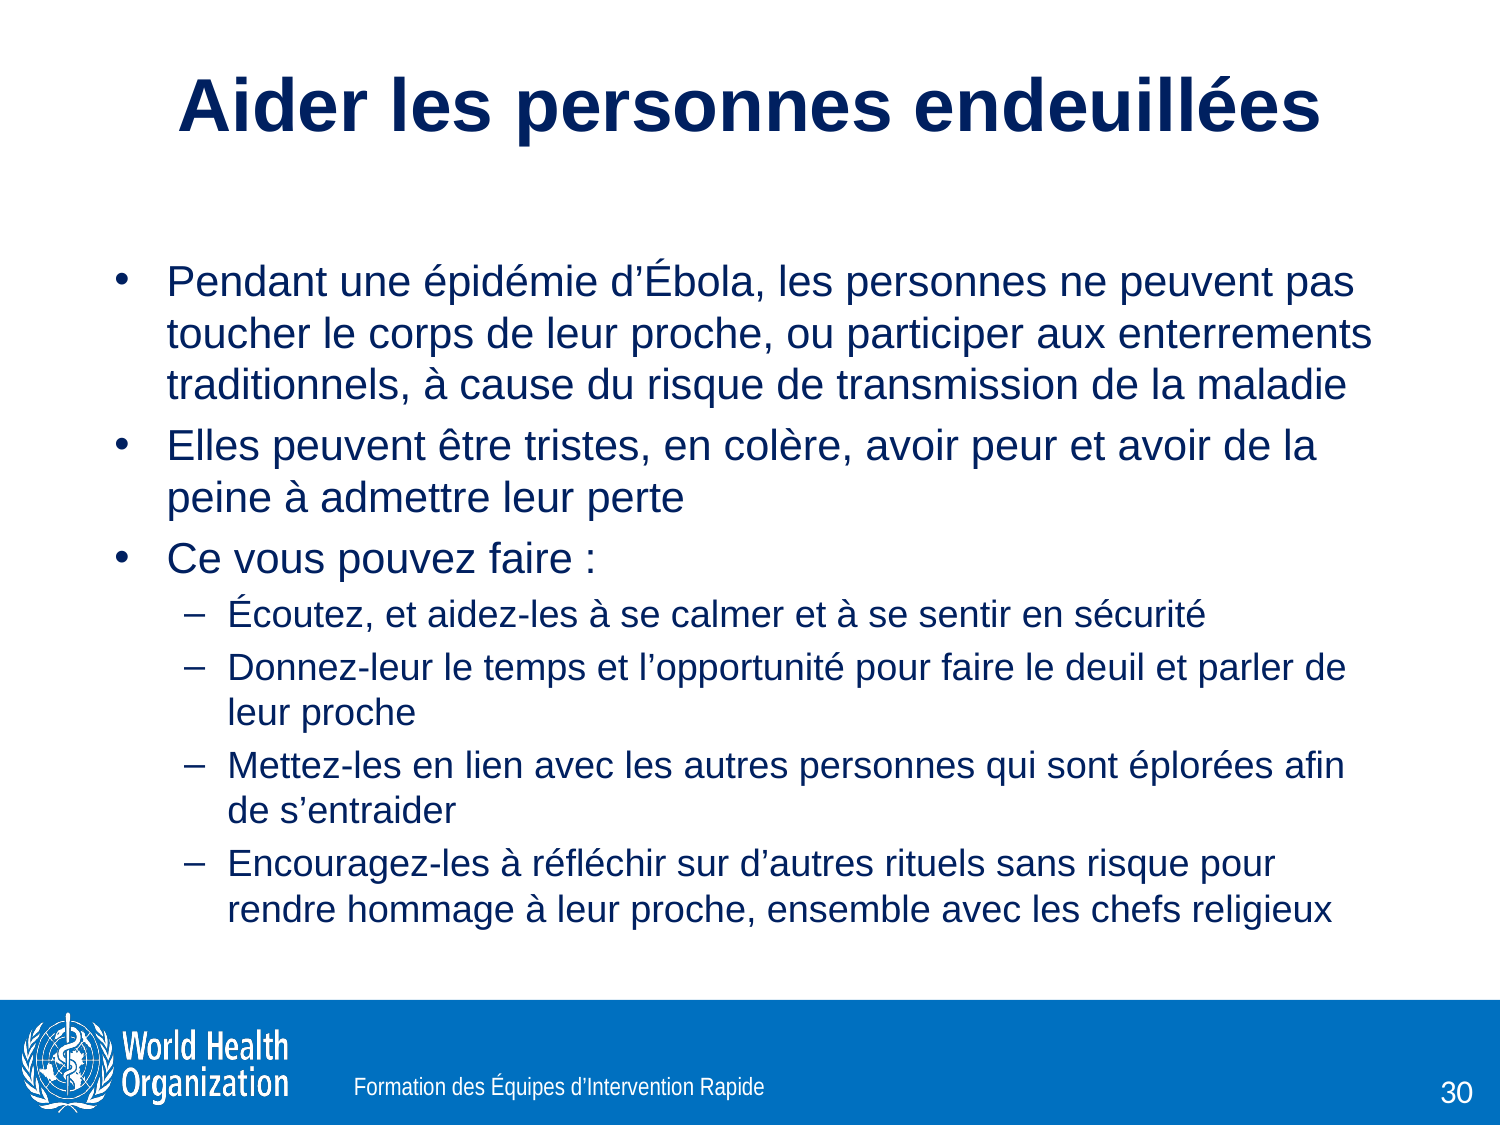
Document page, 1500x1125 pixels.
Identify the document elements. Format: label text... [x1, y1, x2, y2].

picture [21, 1012, 288, 1113]
title Aider les personnes endeuillées [75, 7, 1425, 195]
list Pendant une épidémie d’Ébola, les personnes ne peuvent pas toucher le corps de leur proche, ou participer aux enterrements traditionnels, à cause du risque de transmission de la maladie Elles peuvent être tristes, en colère, avoir peur et avoir de la peine à admettre leur perte Ce vous pouvez faire : Écoutez, et aidez-les à se calmer et à se sentir en sécurité Donnez-leur le temps et l’opportunité pour faire le deuil et parler de leur proche Mettez-les en lien avec les autres personnes qui sont éplorées afin de s’entraider Encouragez-les à réfléchir sur d’autres rituels sans risque pour rendre hommage à leur proche, ensemble avec les chefs religieux [99, 245, 1401, 988]
